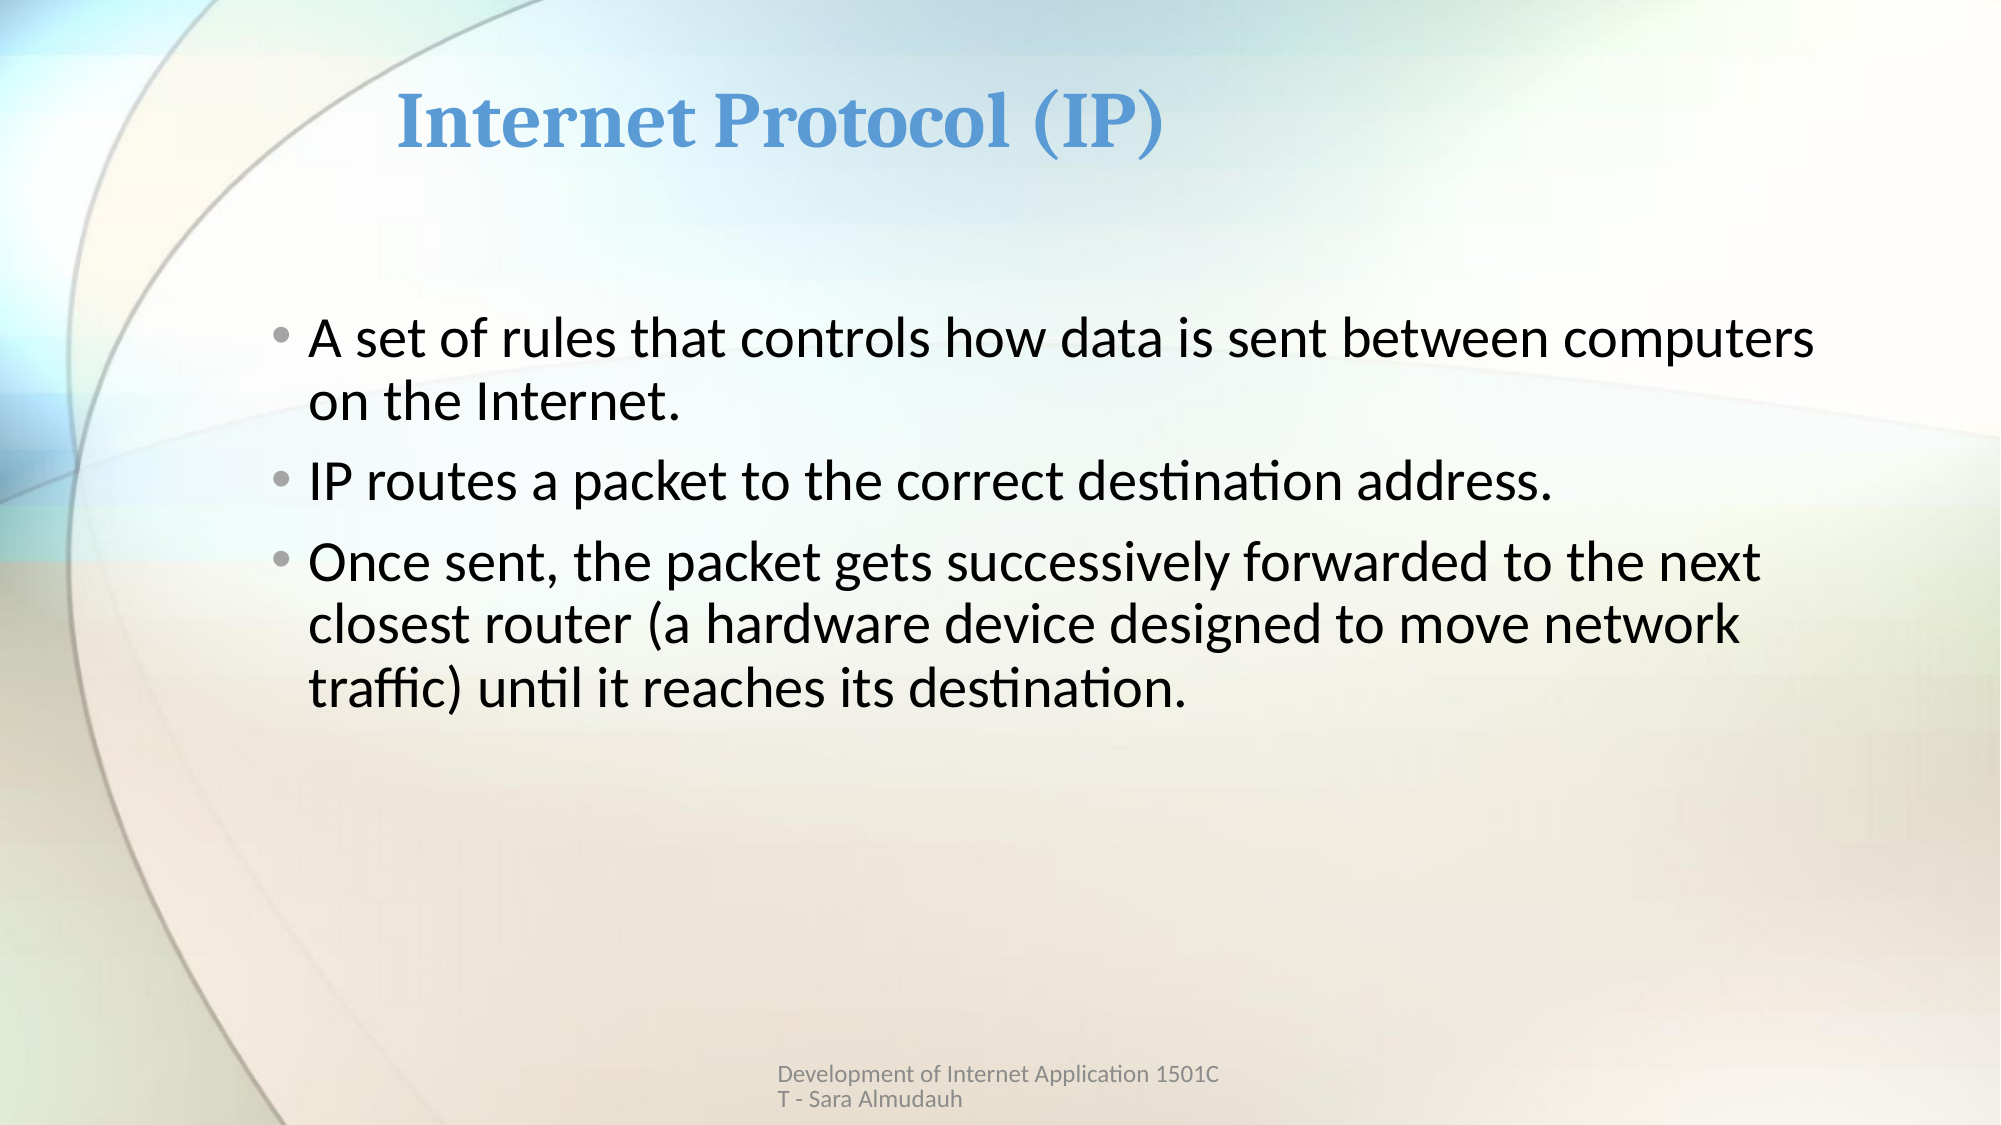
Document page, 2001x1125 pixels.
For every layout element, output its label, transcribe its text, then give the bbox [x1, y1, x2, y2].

title Internet Protocol (IP) [381, 59, 1863, 172]
picture [0, 0, 2001, 1125]
list A set of rules that controls how data is sent between computers on the Internet. IP routes a packet to the correct destination address. Once sent, the packet gets successively forwarded to the next closest router (a hardware device designed to move network traffic) until it reaches its destination. [256, 299, 1863, 1014]
footer Development of Internet Application 1501CT - Sara Almudauh [762, 1042, 1238, 1103]
